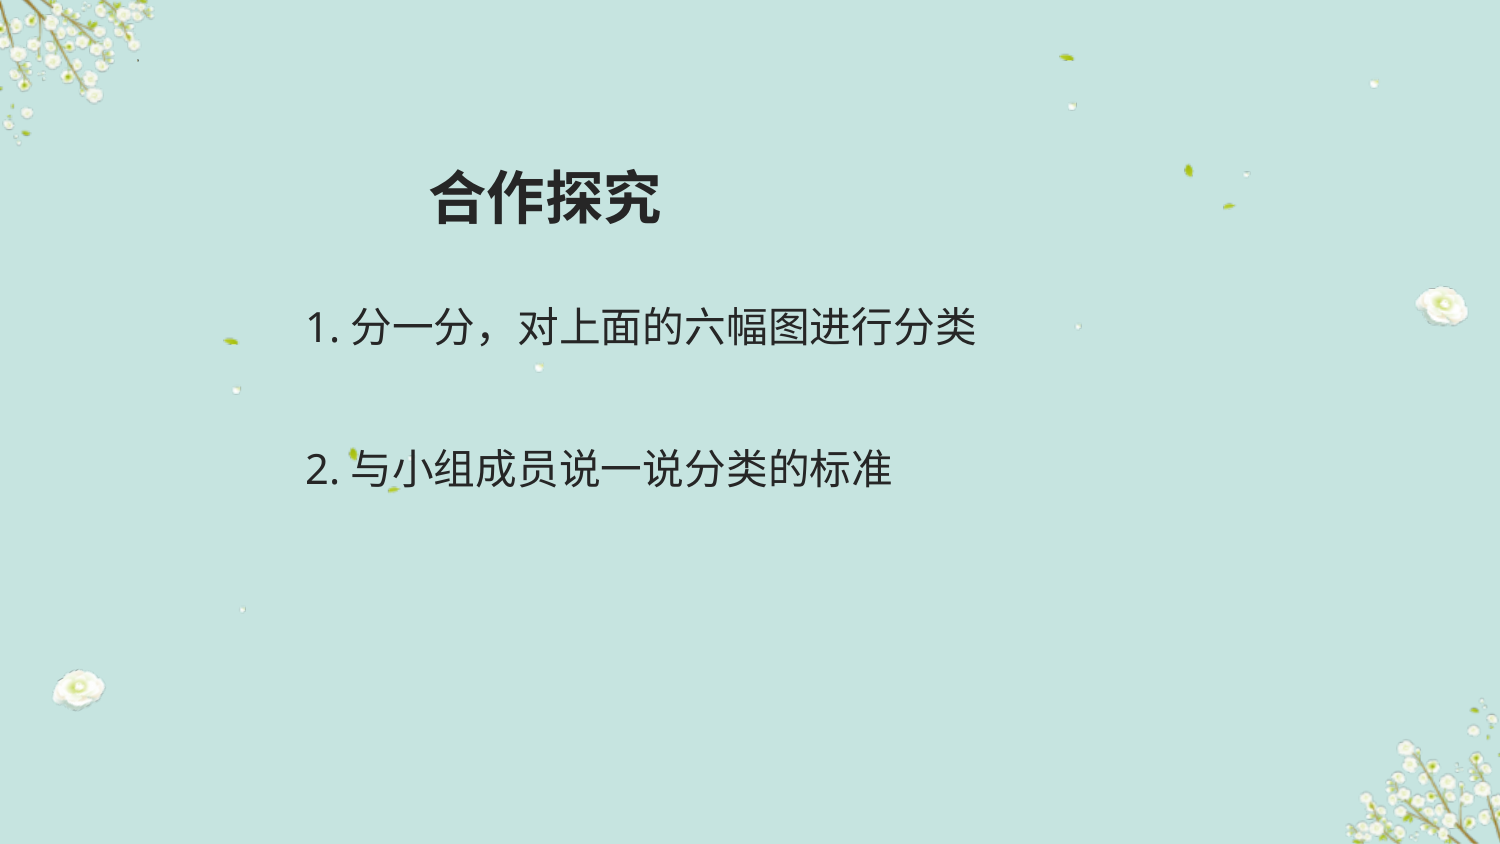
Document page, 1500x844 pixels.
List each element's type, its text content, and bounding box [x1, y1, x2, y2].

picture [0, 0, 178, 172]
picture [925, 23, 1477, 365]
picture [38, 651, 121, 729]
picture [89, 307, 586, 648]
text_box 合作探究 1.分一分，对上面的六幅图进行分类 2.与小组成员说一说分类的标准 [161, 153, 1403, 571]
picture [1322, 672, 1500, 844]
